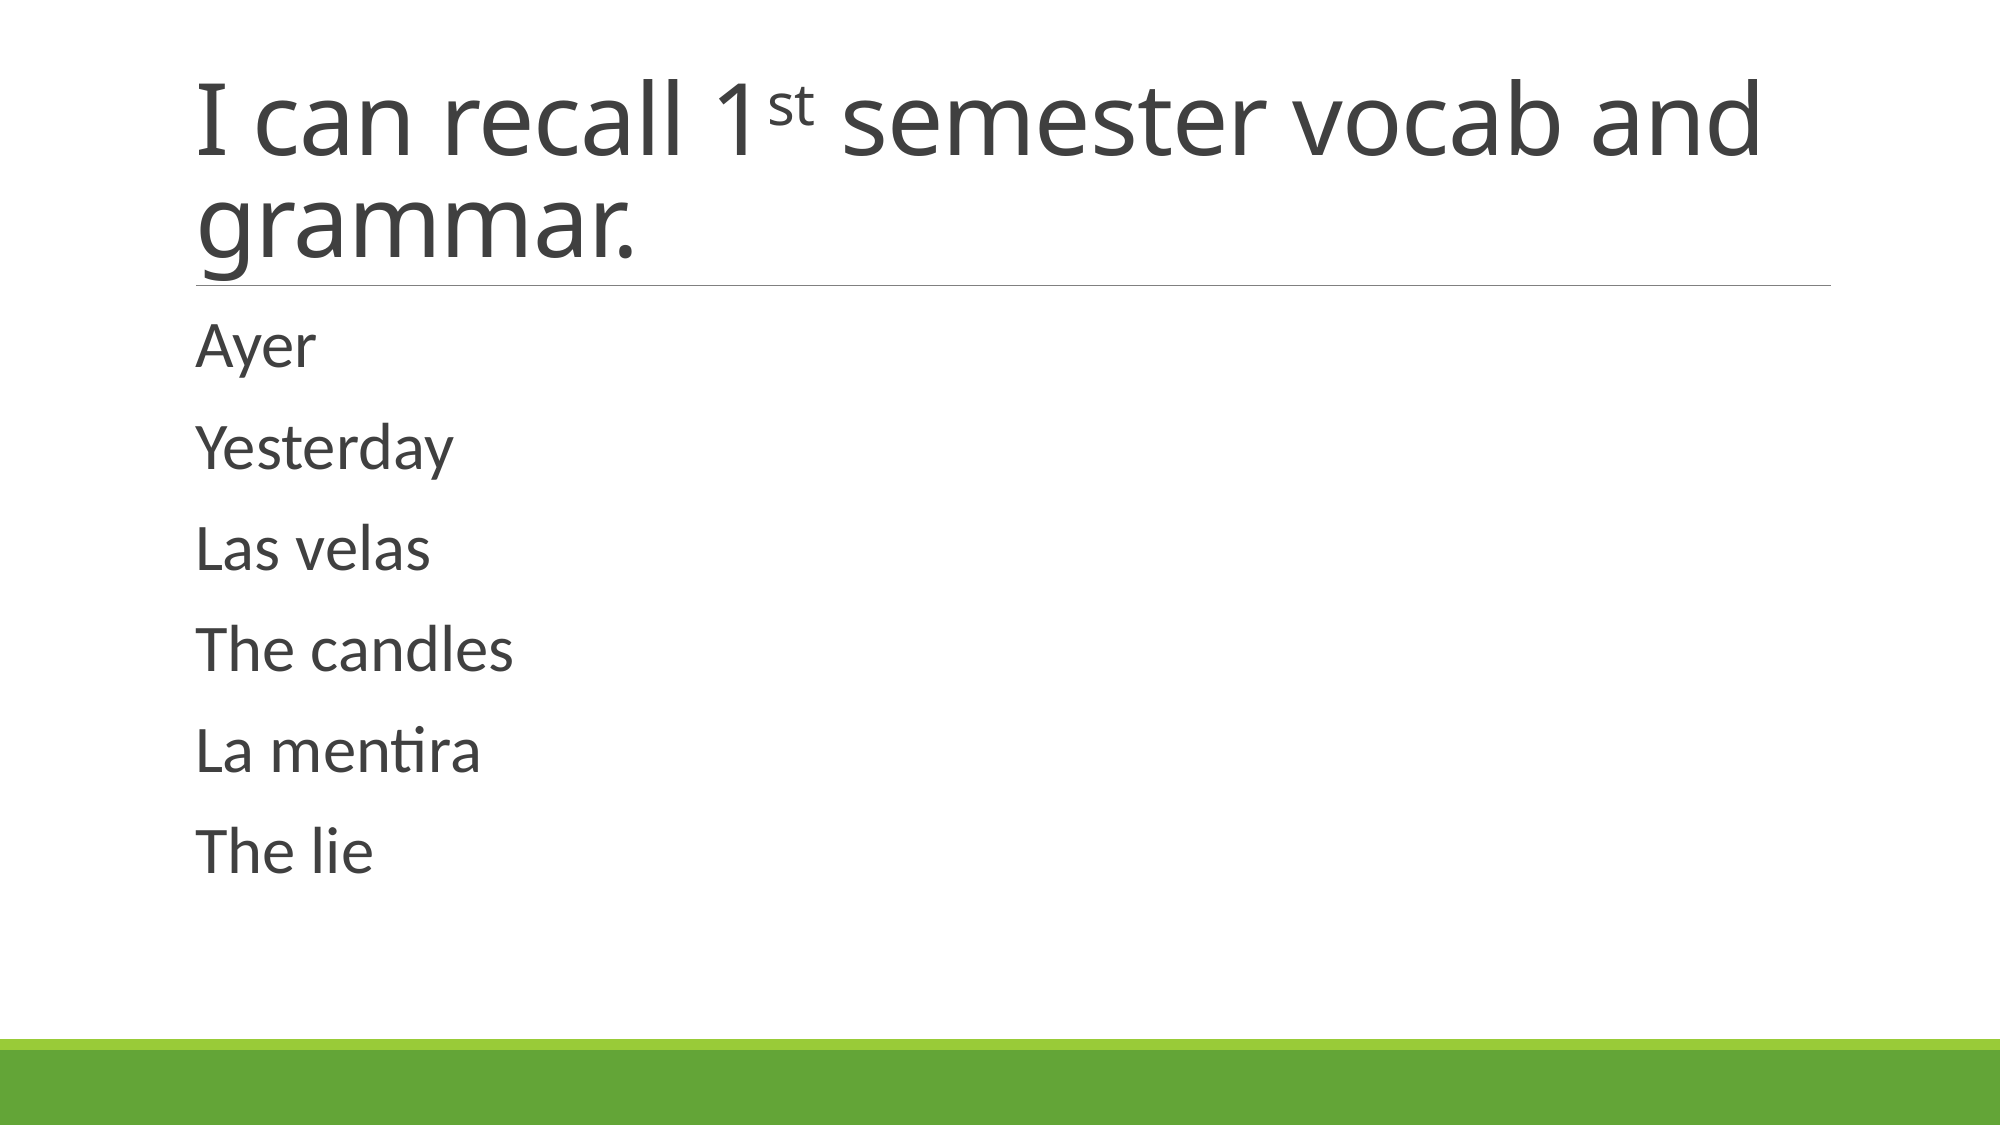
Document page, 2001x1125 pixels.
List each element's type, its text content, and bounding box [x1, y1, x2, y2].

title I can recall 1st semester vocab and grammar. [180, 47, 1830, 285]
list Ayer Yesterday Las velas The candles La mentira The lie [180, 302, 1830, 963]
